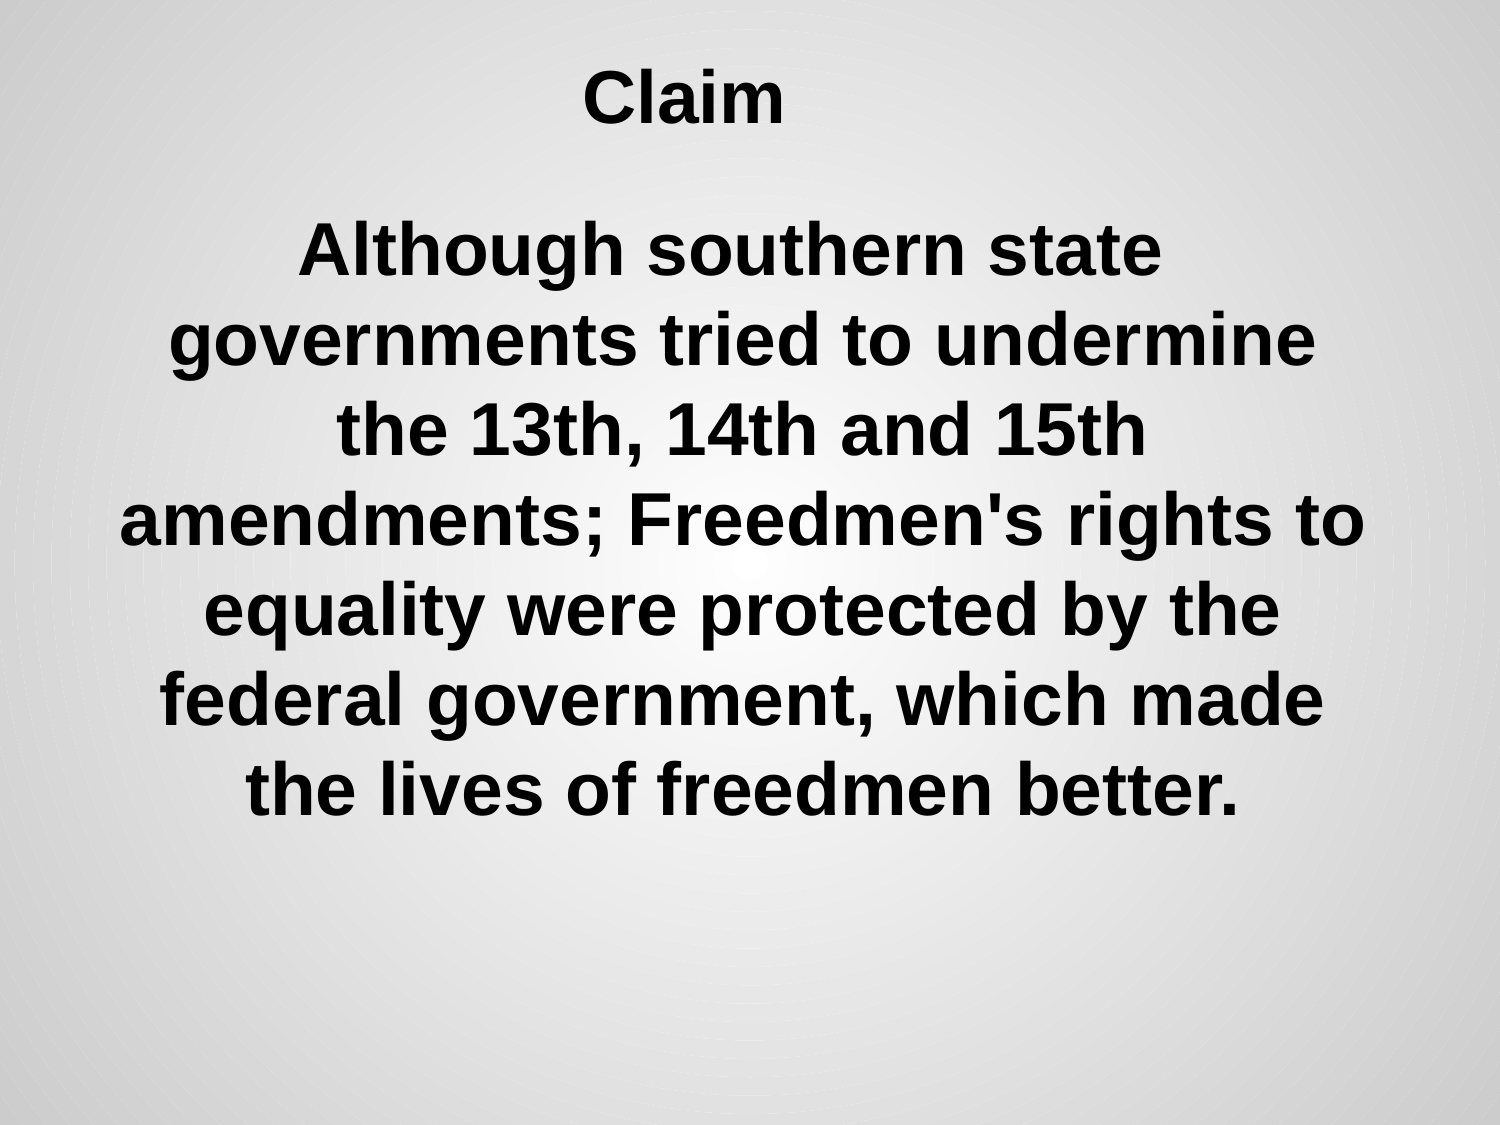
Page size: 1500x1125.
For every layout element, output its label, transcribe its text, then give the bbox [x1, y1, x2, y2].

list Although southern state governments tried to undermine the 13th, 14th and 15th amendments; Freedmen's rights to equality were protected by the federal government, which made the lives of freedmen better. [39, 185, 1390, 1125]
title Claim [351, 0, 1018, 154]
